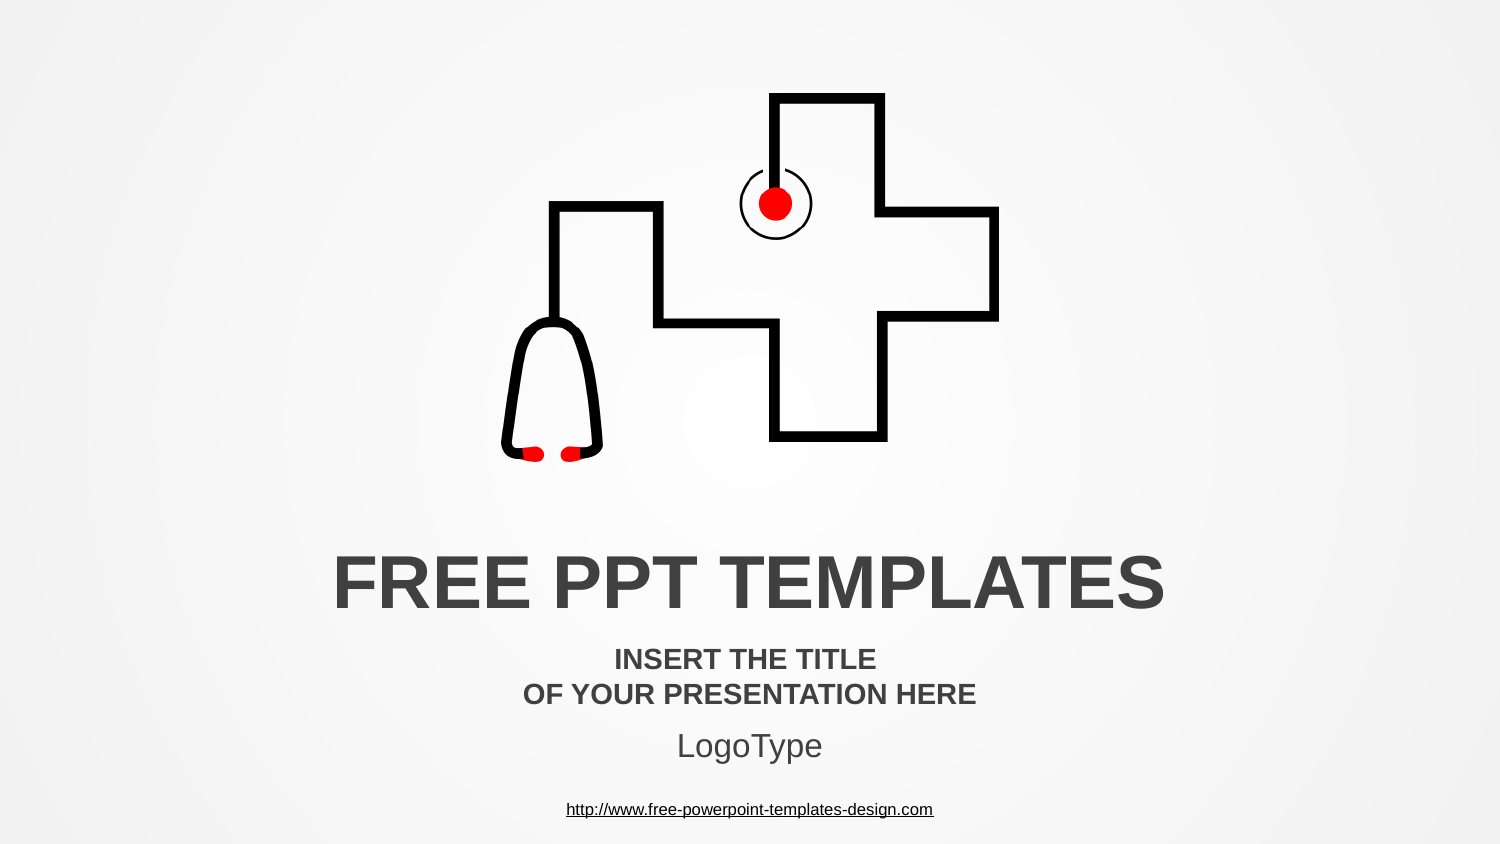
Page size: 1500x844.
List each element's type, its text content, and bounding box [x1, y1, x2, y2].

list FREE PPT TEMPLATES [0, 540, 1500, 634]
picture [501, 93, 999, 462]
text_box LogoType [631, 717, 868, 772]
text_box http://www.free-powerpoint-templates-design.com [0, 791, 1500, 827]
list INSERT THE TITLE OF YOUR PRESENTATION HERE [0, 639, 1500, 711]
